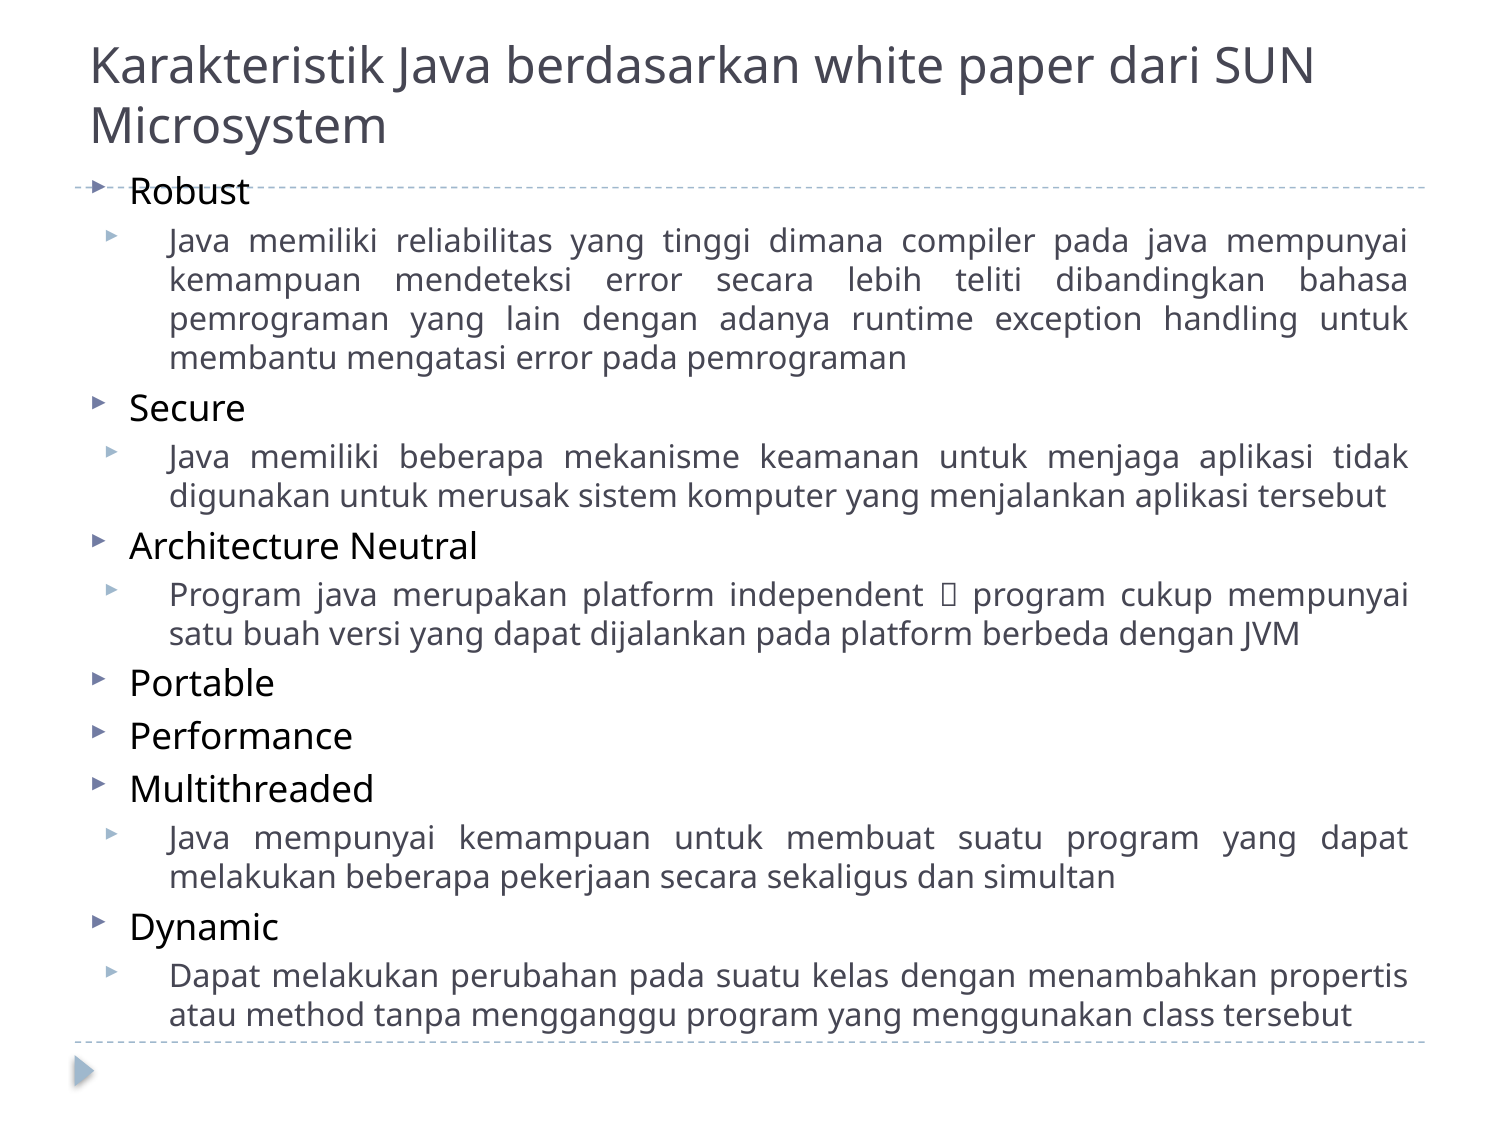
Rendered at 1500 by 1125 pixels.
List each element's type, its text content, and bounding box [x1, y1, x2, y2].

list Robust Java memiliki reliabilitas yang tinggi dimana compiler pada java mempunyai kemampuan mendeteksi error secara lebih teliti dibandingkan bahasa pemrograman yang lain dengan adanya runtime exception handling untuk membantu mengatasi error pada pemrograman Secure Java memiliki beberapa mekanisme keamanan untuk menjaga aplikasi tidak digunakan untuk merusak sistem komputer yang menjalankan aplikasi tersebut Architecture Neutral Program java merupakan platform independent  program cukup mempunyai satu buah versi yang dapat dijalankan pada platform berbeda dengan JVM Portable Performance Multithreaded Java mempunyai kemampuan untuk membuat suatu program yang dapat melakukan beberapa pekerjaan secara sekaligus dan simultan Dynamic Dapat melakukan perubahan pada suatu kelas dengan menambahkan propertis atau method tanpa mengganggu program yang menggunakan class tersebut [75, 160, 1425, 1125]
title Karakteristik Java berdasarkan white paper dari SUN Microsystem [75, 24, 1425, 160]
